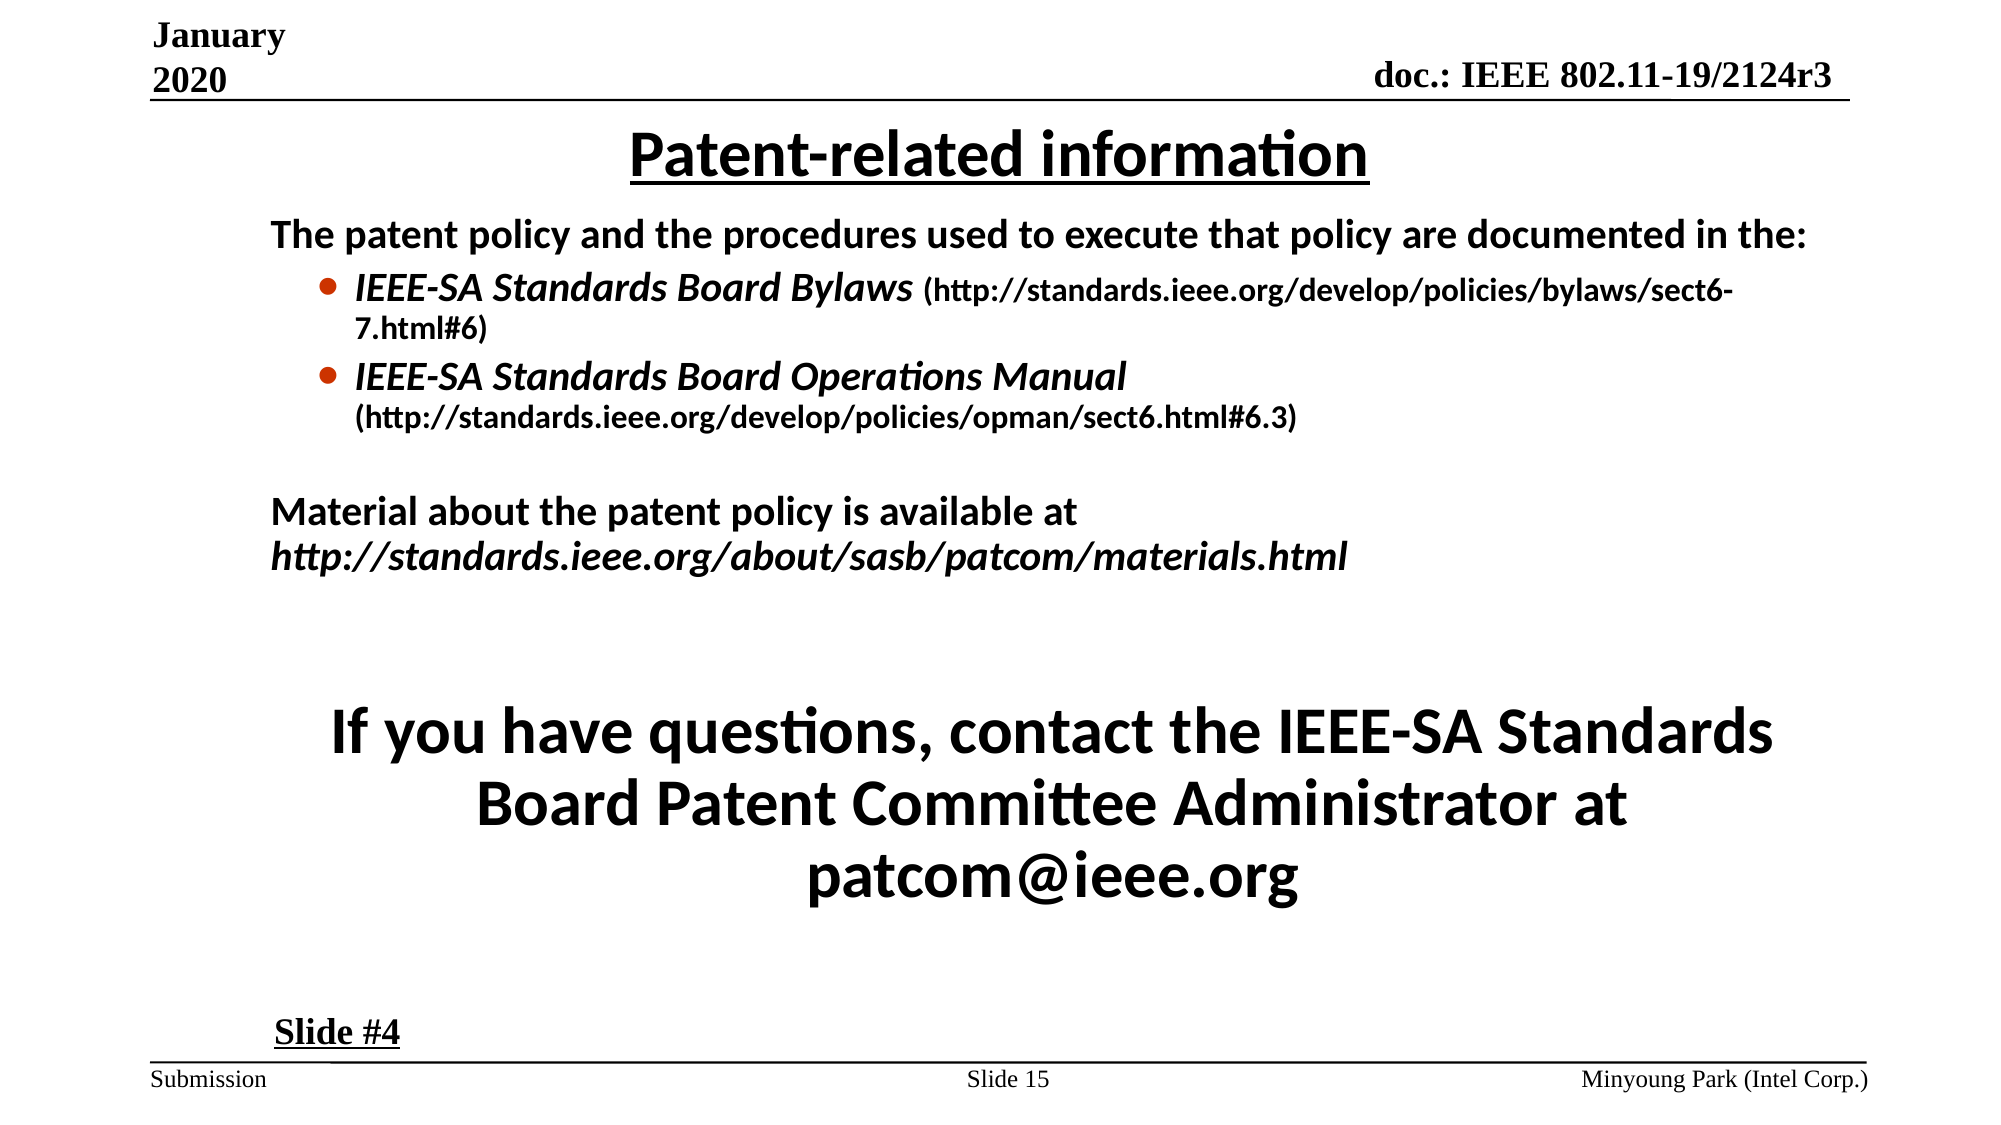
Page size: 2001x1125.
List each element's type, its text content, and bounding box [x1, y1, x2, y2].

title Patent-related information [362, 163, 1638, 187]
text_box [337, 37, 1688, 163]
footer Minyoung Park (Intel Corp.) [1266, 1061, 1869, 1093]
text_box The patent policy and the procedures used to execute that policy are documented in the: IEEE-SA Standards Board Bylaws (http://standards.ieee.org/develop/policies/bylaws/sect6-7.html#6) IEEE-SA Standards Board Operations Manual (http://standards.ieee.org/develop/policies/opman/sect6.html#6.3) Material about the patent policy is available at http://standards.ieee.org/about/sasb/patcom/materials.html If you have questions, contact the IEEE-SA Standards Board Patent Committee Administrator at patcom@ieee.org [152, 187, 1850, 1025]
slide_number Slide 15 [966, 1061, 1051, 1093]
text_box Slide #4 [259, 999, 416, 1060]
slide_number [152, 54, 347, 101]
